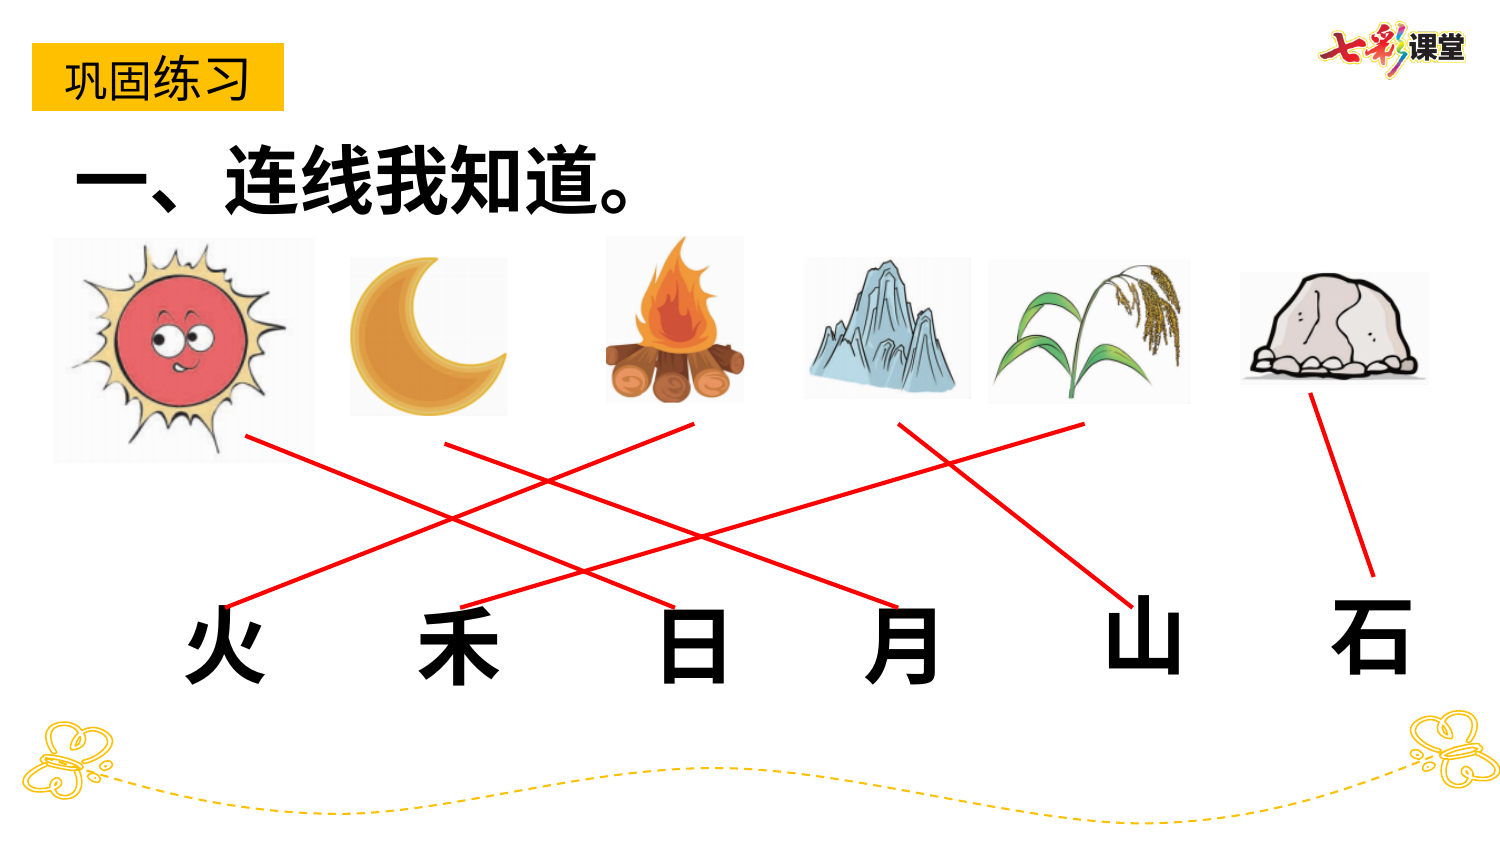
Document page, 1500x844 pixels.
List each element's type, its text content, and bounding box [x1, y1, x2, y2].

text_box 日 [640, 608, 749, 700]
picture [1316, 20, 1468, 80]
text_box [460, 423, 1085, 608]
picture [804, 257, 972, 400]
text_box 山 [1090, 576, 1176, 691]
text_box 月 [852, 608, 961, 700]
text_box 禾 [405, 608, 514, 702]
text_box 火 [171, 586, 280, 700]
text_box 一、连线我知道。 [33, 133, 642, 225]
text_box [1310, 392, 1374, 577]
picture [975, 242, 1190, 418]
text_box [1085, 423, 1133, 608]
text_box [224, 423, 460, 608]
text_box 石 [1319, 576, 1428, 691]
picture [1225, 234, 1429, 402]
text_box 巩固练习 [29, 40, 287, 114]
picture [606, 231, 761, 406]
picture [346, 242, 524, 423]
picture [53, 238, 315, 465]
